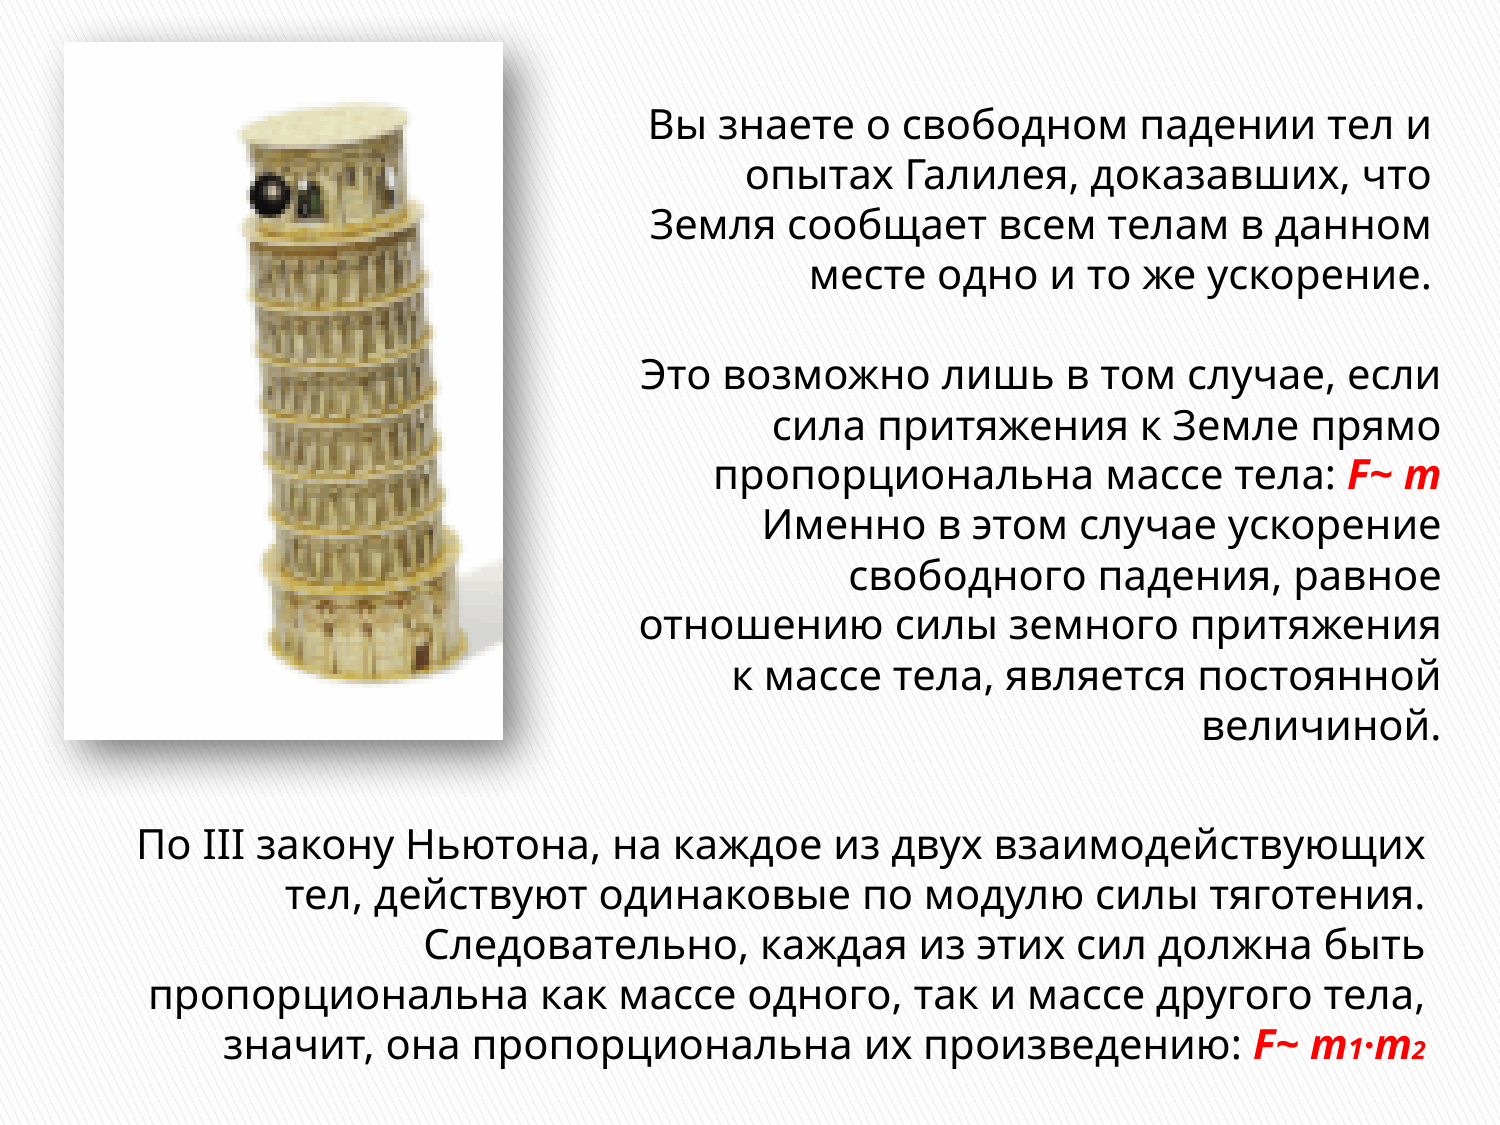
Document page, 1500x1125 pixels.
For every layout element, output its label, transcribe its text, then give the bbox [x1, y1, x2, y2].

picture [64, 42, 503, 740]
text_box Это возможно лишь в том случае, если сила притяжения к Земле прямо пропорциональна массе тела: F~ m Именно в этом случае ускорение свободного падения, равное отношению силы земного притяжения к массе тела, является постоянной величиной. [594, 340, 1457, 756]
list Вы знаете о свободном падении тел и опытах Галилея, доказавших, что Земля сообщает всем телам в данном месте одно и то же ускорение. [608, 90, 1447, 315]
text_box По III закону Ньютона, на каждое из двух взаимодействующих тел, действуют одинаковые по модулю силы тяготения. Следовательно, каждая из этих сил должна быть пропорциональна как массе одного, так и массе другого тела, значит, она пропорциональна их произведению: F~ m1∙m2 [41, 810, 1441, 1076]
